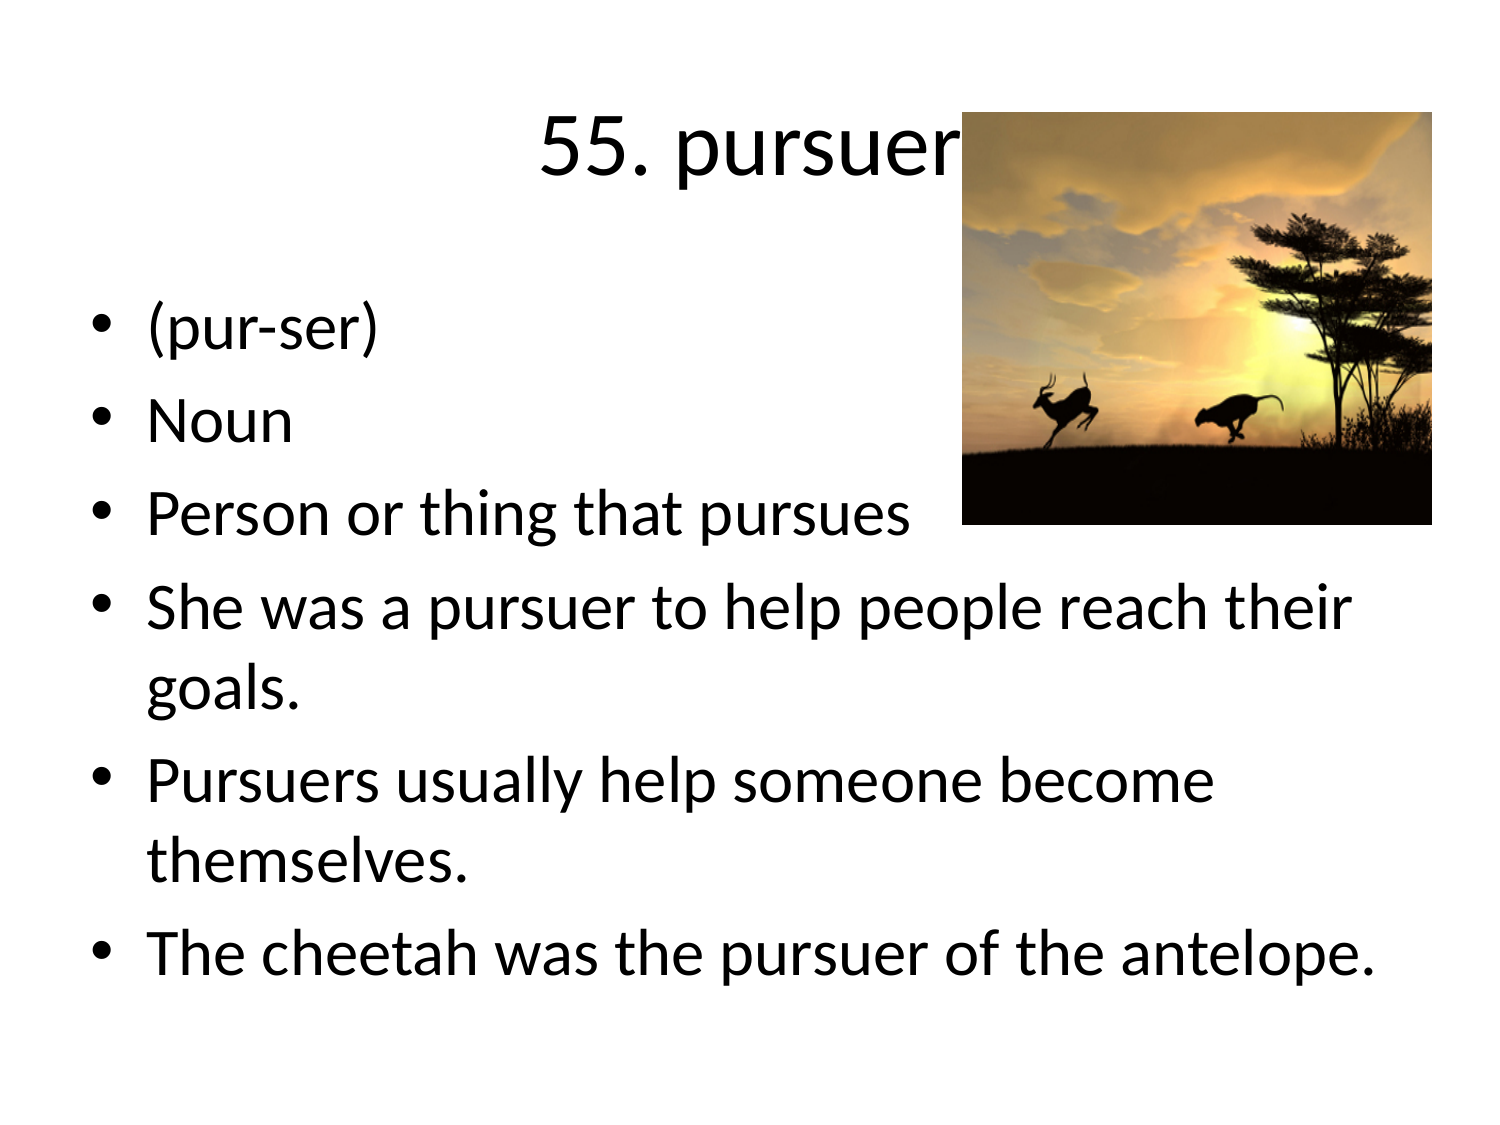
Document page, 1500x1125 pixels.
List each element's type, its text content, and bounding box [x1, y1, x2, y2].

picture [962, 112, 1432, 526]
title 55. pursuer [74, 44, 1426, 233]
list (pur-ser) Noun Person or thing that pursues She was a pursuer to help people reach their goals. Pursuers usually help someone become themselves. The cheetah was the pursuer of the antelope. [74, 274, 1426, 1018]
